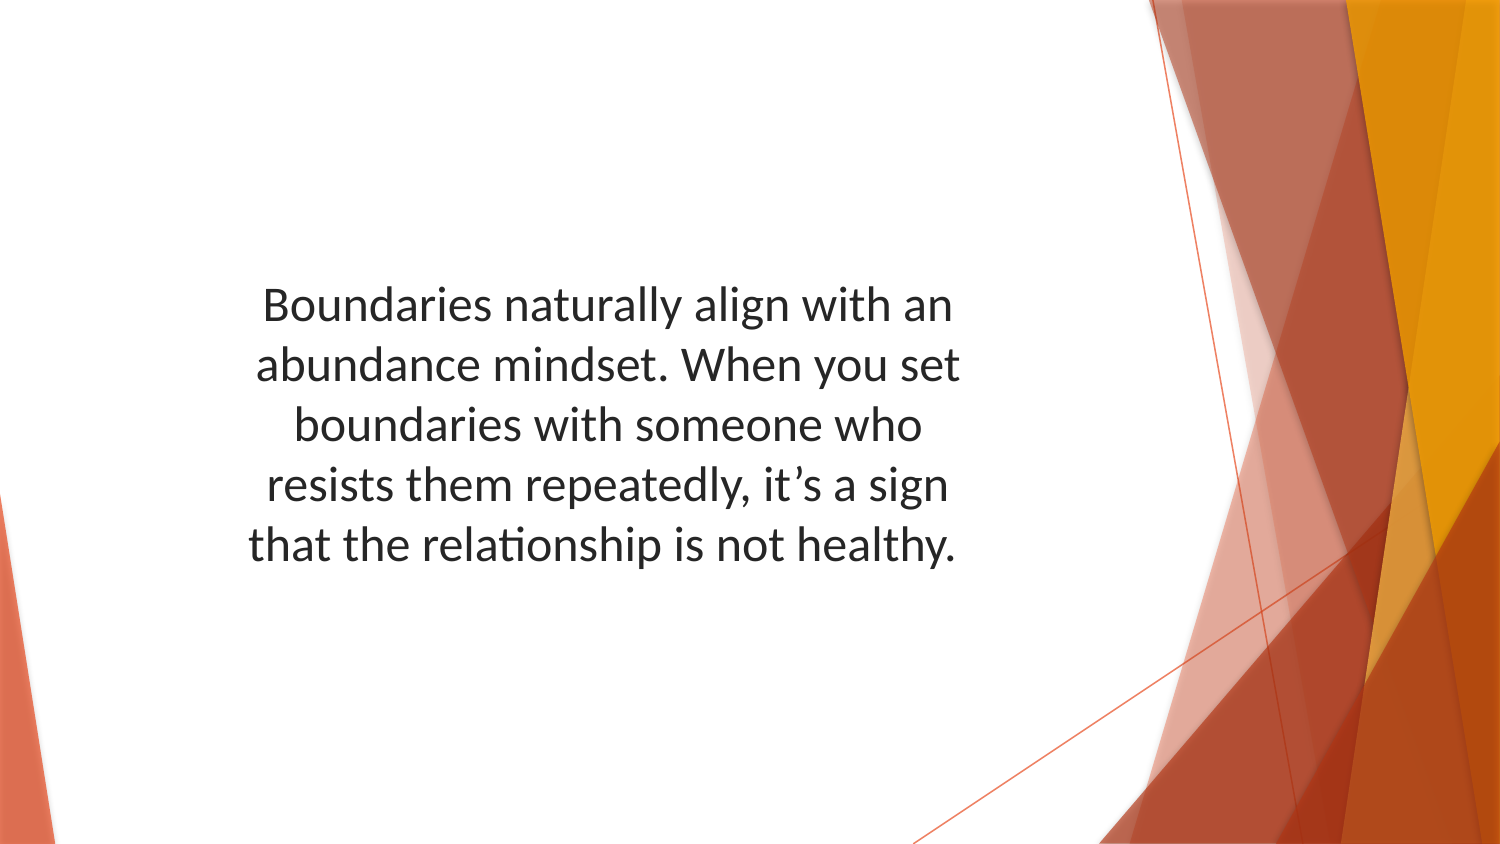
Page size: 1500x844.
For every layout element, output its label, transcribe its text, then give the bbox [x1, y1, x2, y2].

list Boundaries naturally align with an abundance mindset. When you set boundaries with someone who resists them repeatedly, it’s a sign that the relationship is not healthy. [218, 114, 998, 729]
